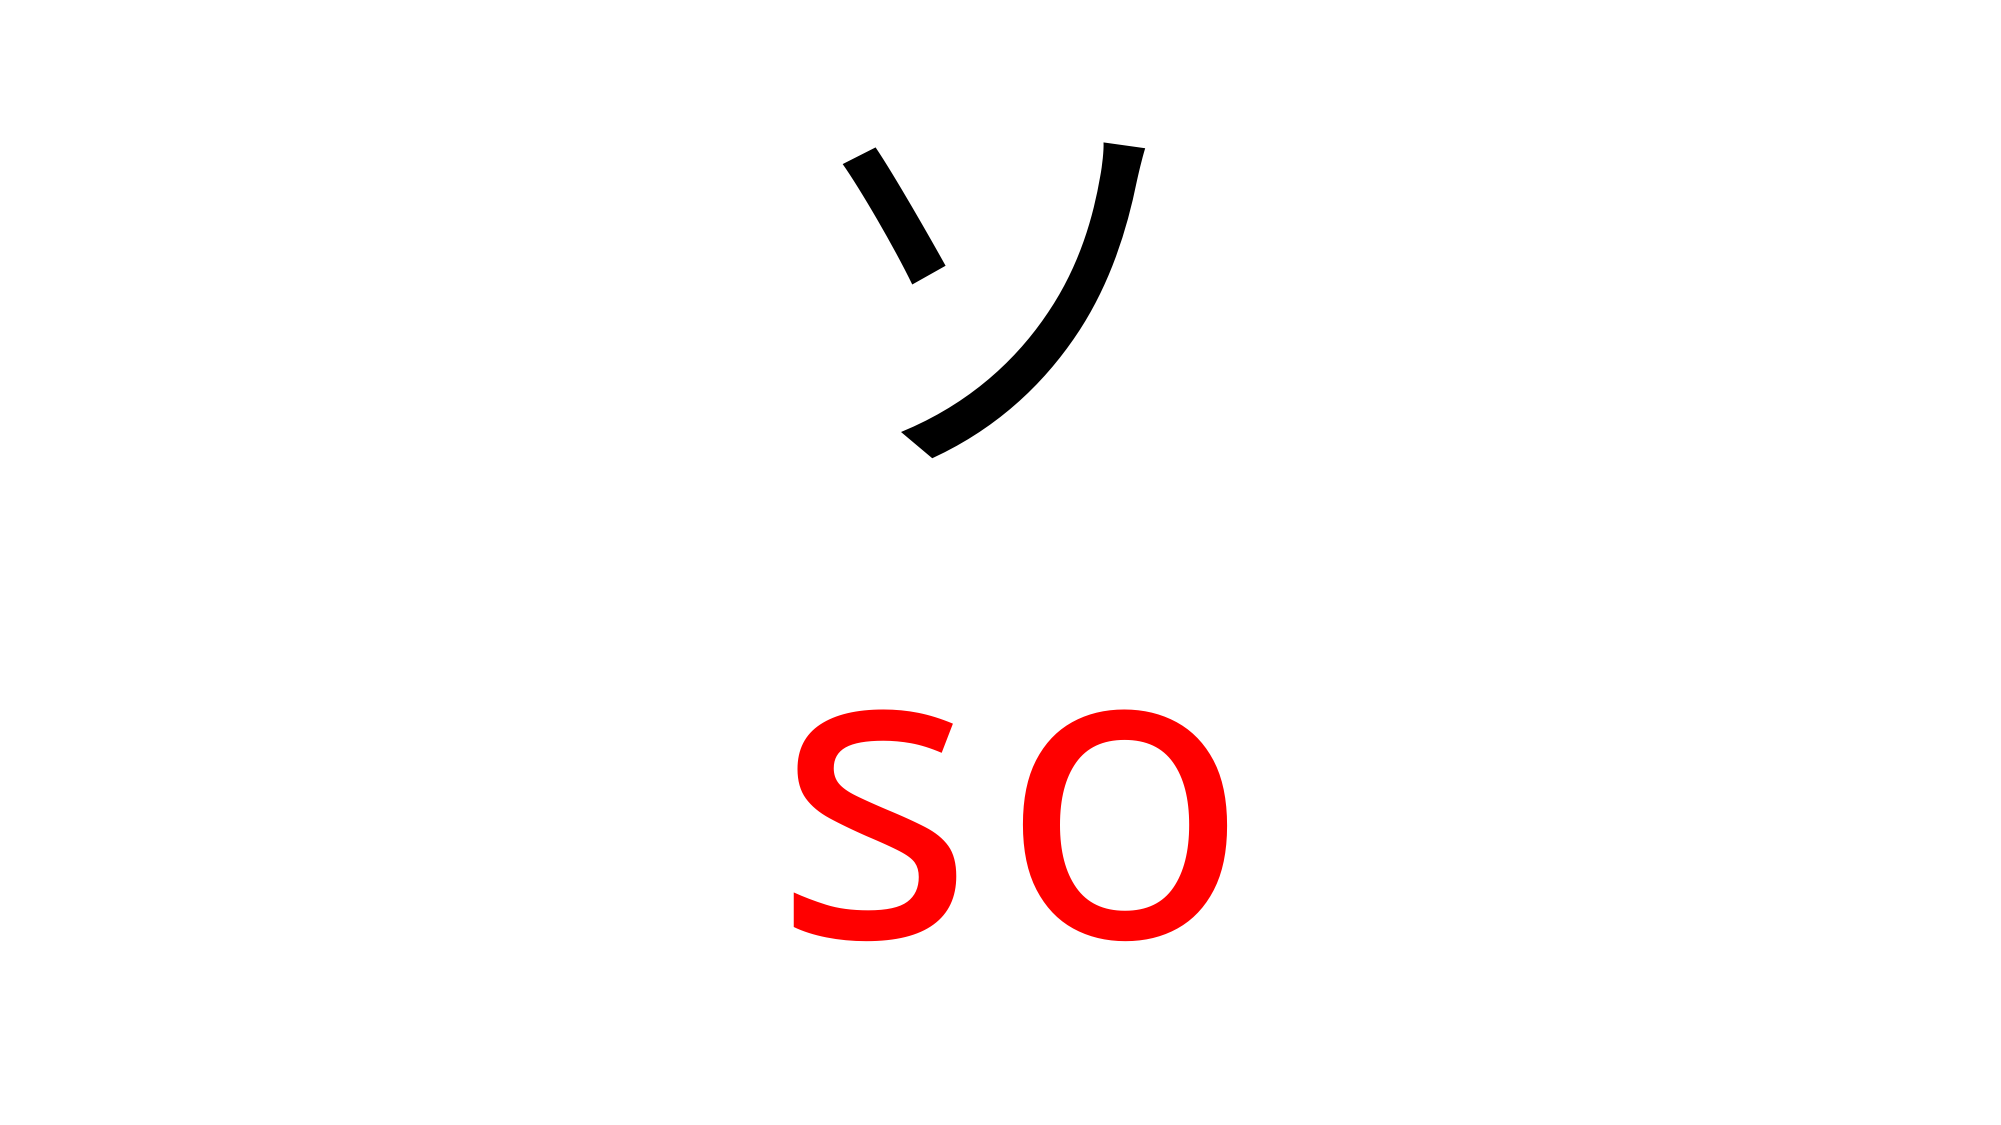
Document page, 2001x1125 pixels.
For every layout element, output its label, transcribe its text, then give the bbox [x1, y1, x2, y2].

text_box so [249, 562, 1750, 1036]
title ソ [249, 71, 1750, 545]
